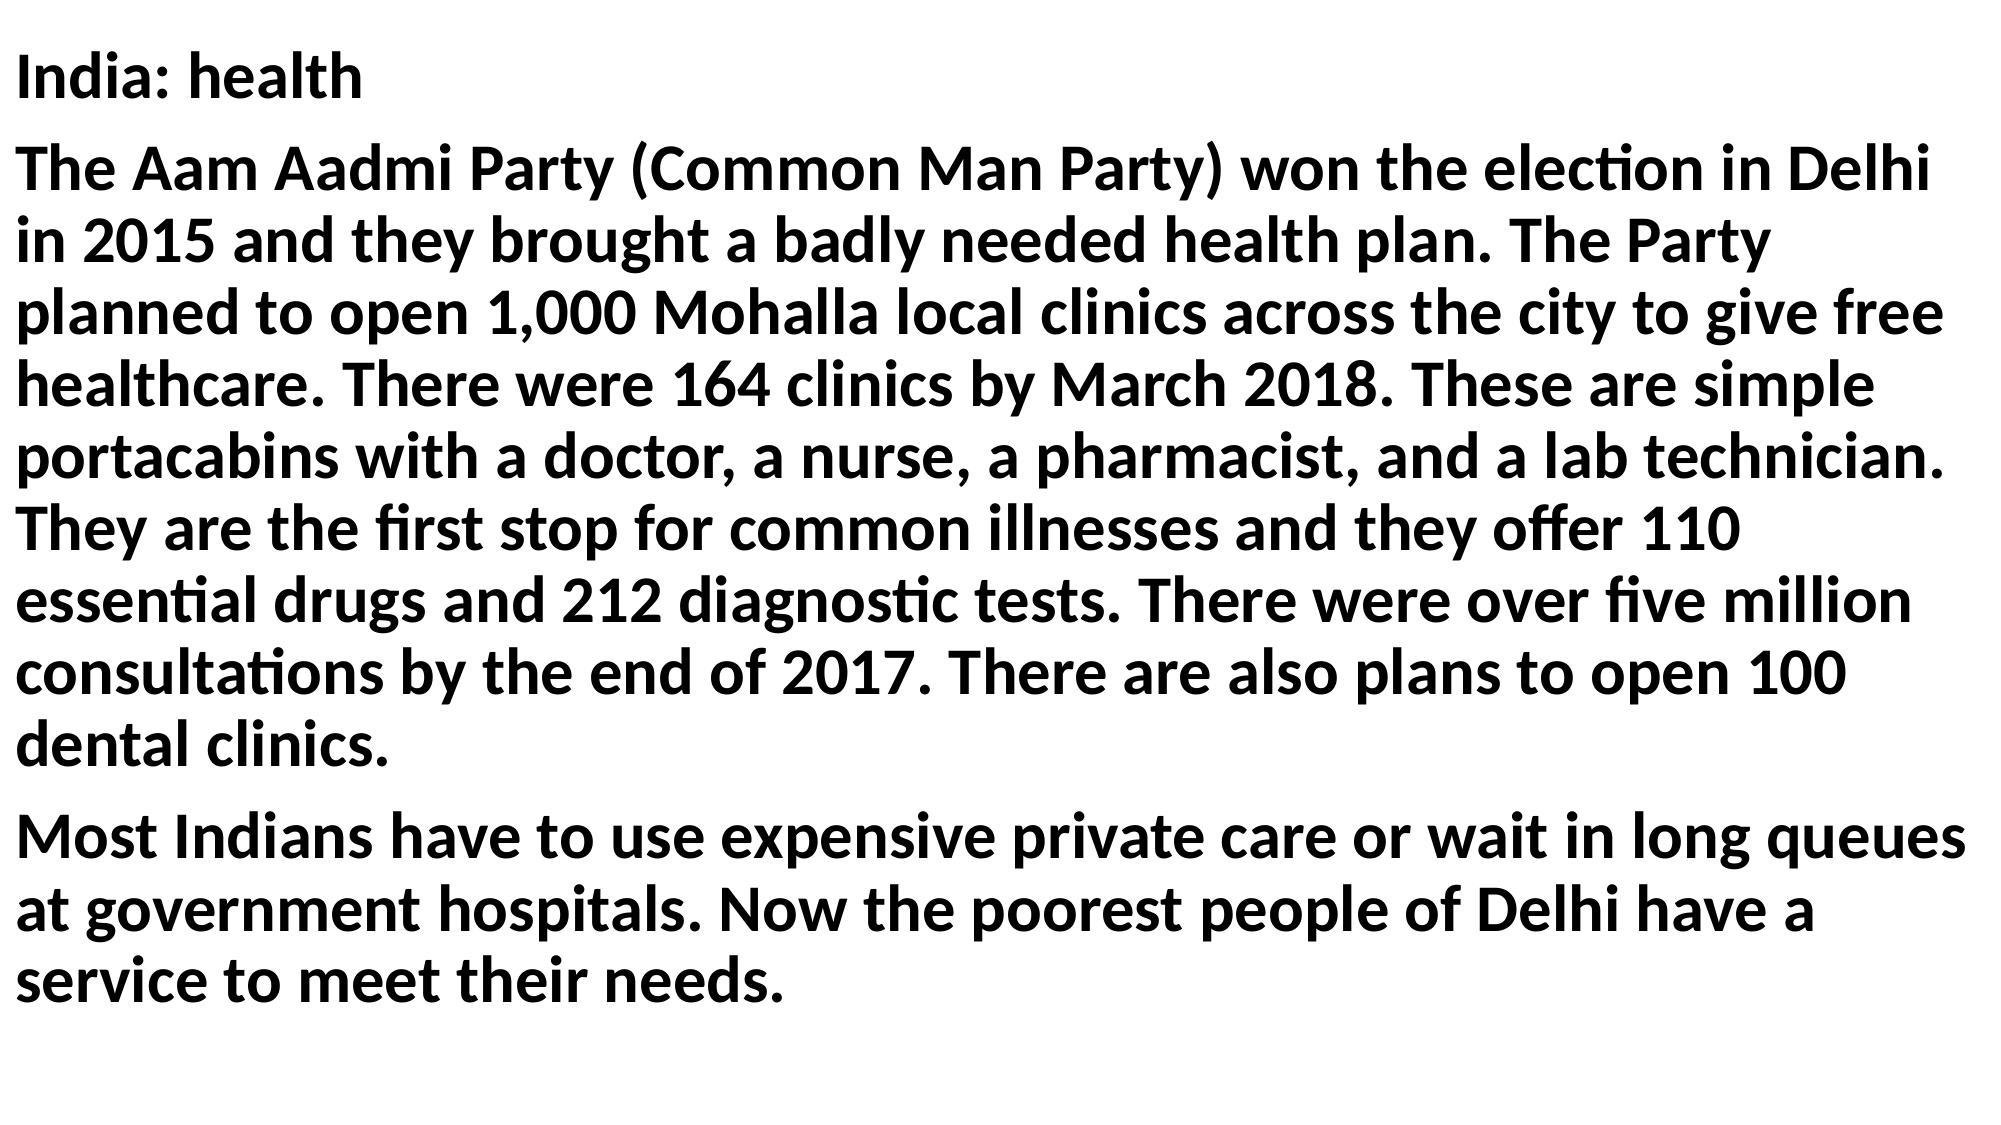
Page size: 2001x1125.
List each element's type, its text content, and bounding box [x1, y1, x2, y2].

list India: health The Aam Aadmi Party (Common Man Party) won the election in Delhi in 2015 and they brought a badly needed health plan. The Party planned to open 1,000 Mohalla local clinics across the city to give free healthcare. There were 164 clinics by March 2018. These are simple portacabins with a doctor, a nurse, a pharmacist, and a lab technician. They are the first stop for common illnesses and they offer 110 essential drugs and 212 diagnostic tests. There were over five million consultations by the end of 2017. There are also plans to open 100 dental clinics. Most Indians have to use expensive private care or wait in long queues at government hospitals. Now the poorest people of Delhi have a service to meet their needs. [0, 33, 2000, 1125]
